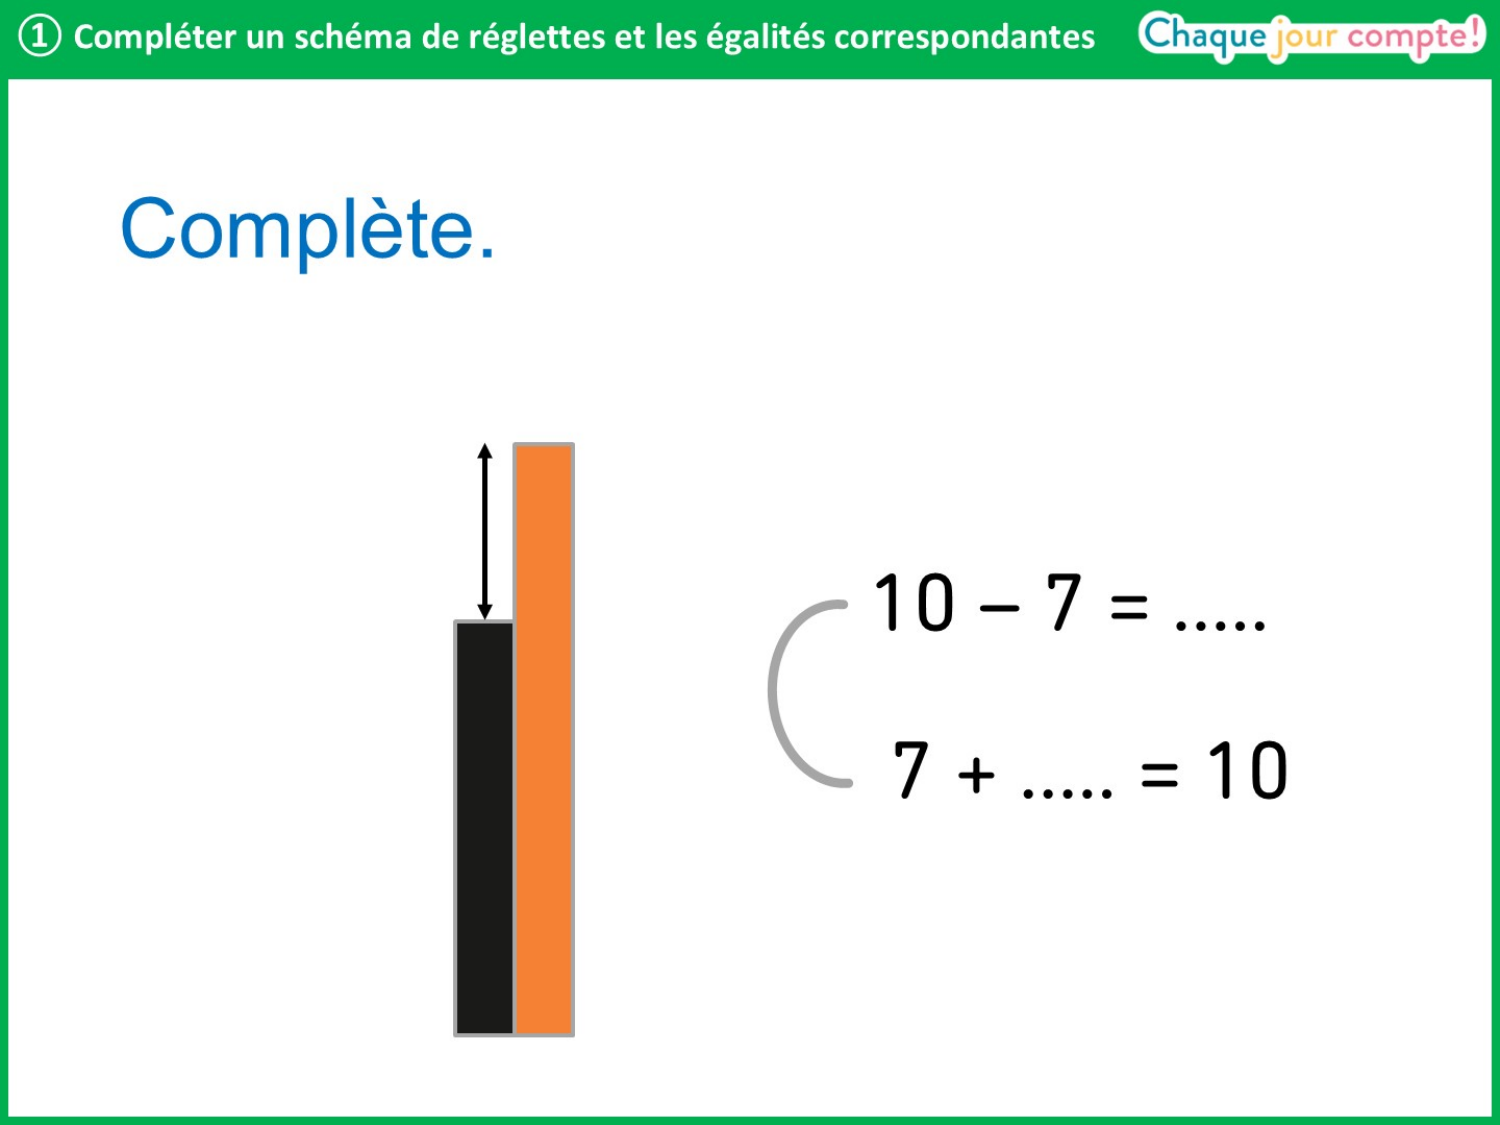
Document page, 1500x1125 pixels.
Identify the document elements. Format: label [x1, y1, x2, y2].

list [0, 0, 1500, 1125]
